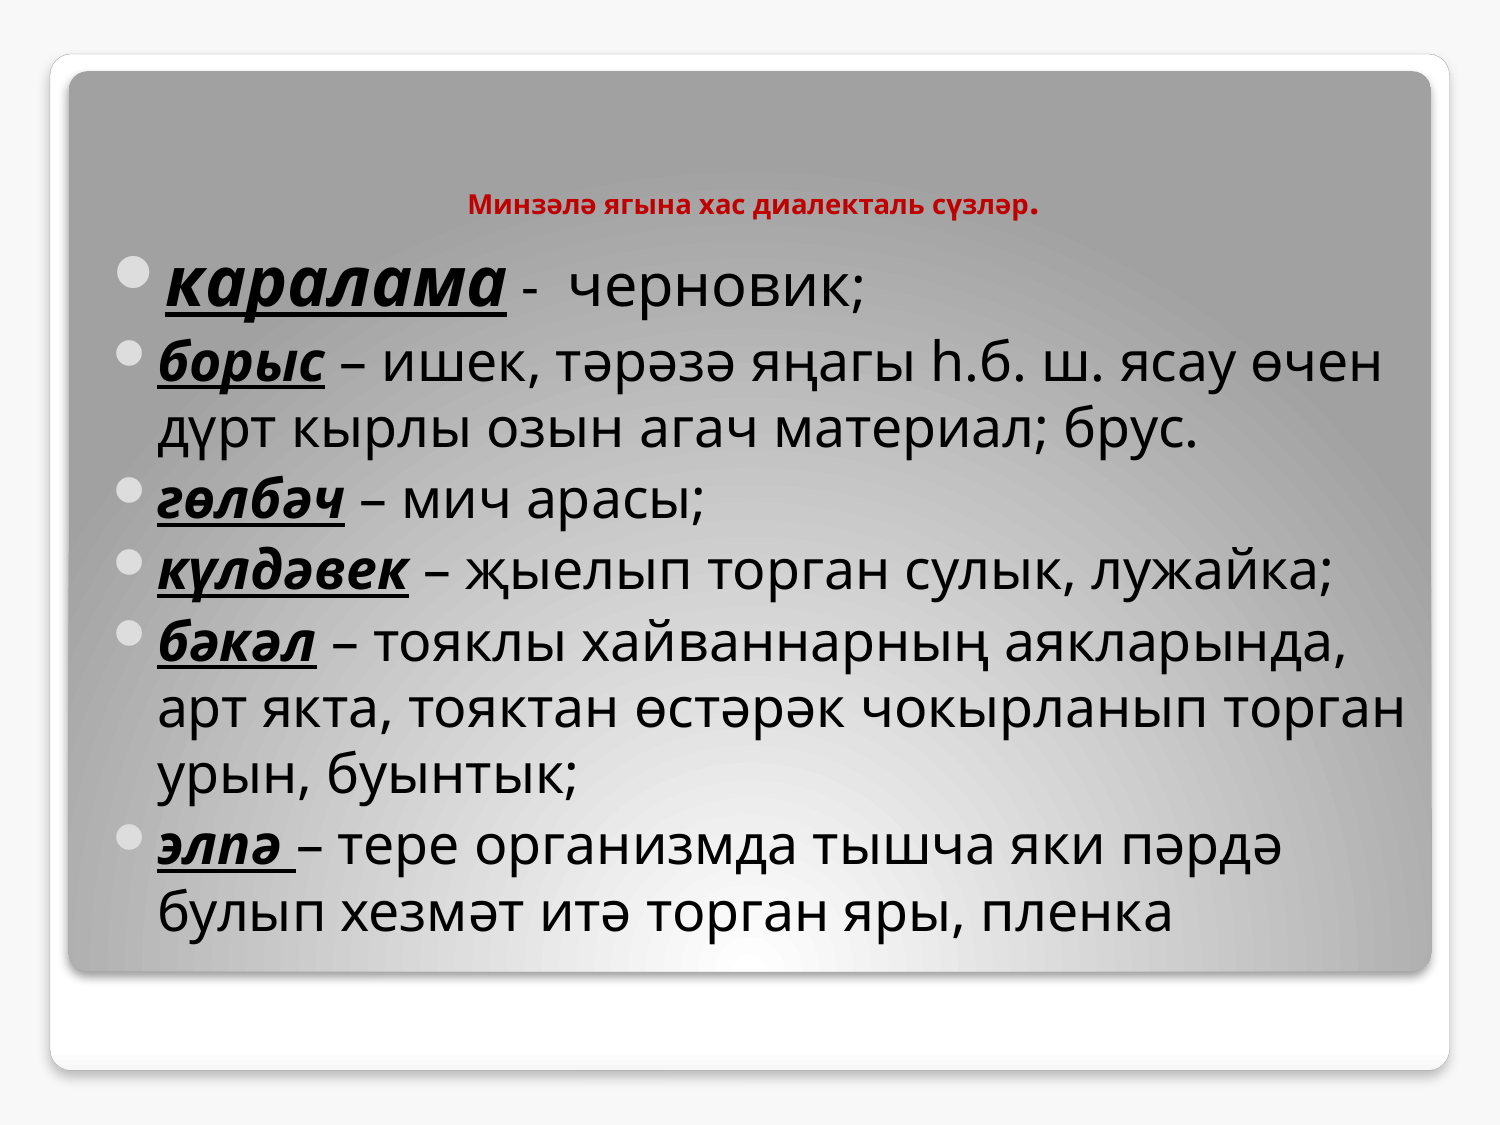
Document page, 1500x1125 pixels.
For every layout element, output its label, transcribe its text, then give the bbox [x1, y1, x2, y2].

title Минзәлә ягына хас диалекталь сүзләр. [82, 35, 1425, 222]
list каралама - черновик; борыс – ишек, тәрәзә яңагы һ.б. ш. ясау өчен дүрт кырлы озын агач материал; брус. гөлбәч – мич арасы; күлдәвек – җыелып торган сулык, лужайка; бәкәл – тояклы хайваннарның аякларында, арт якта, тояктан өстәрәк чокырланып торган урын, буынтык; элпә – тере организмда тышча яки пәрдә булып хезмәт итә торган яры, пленка [82, 222, 1425, 961]
